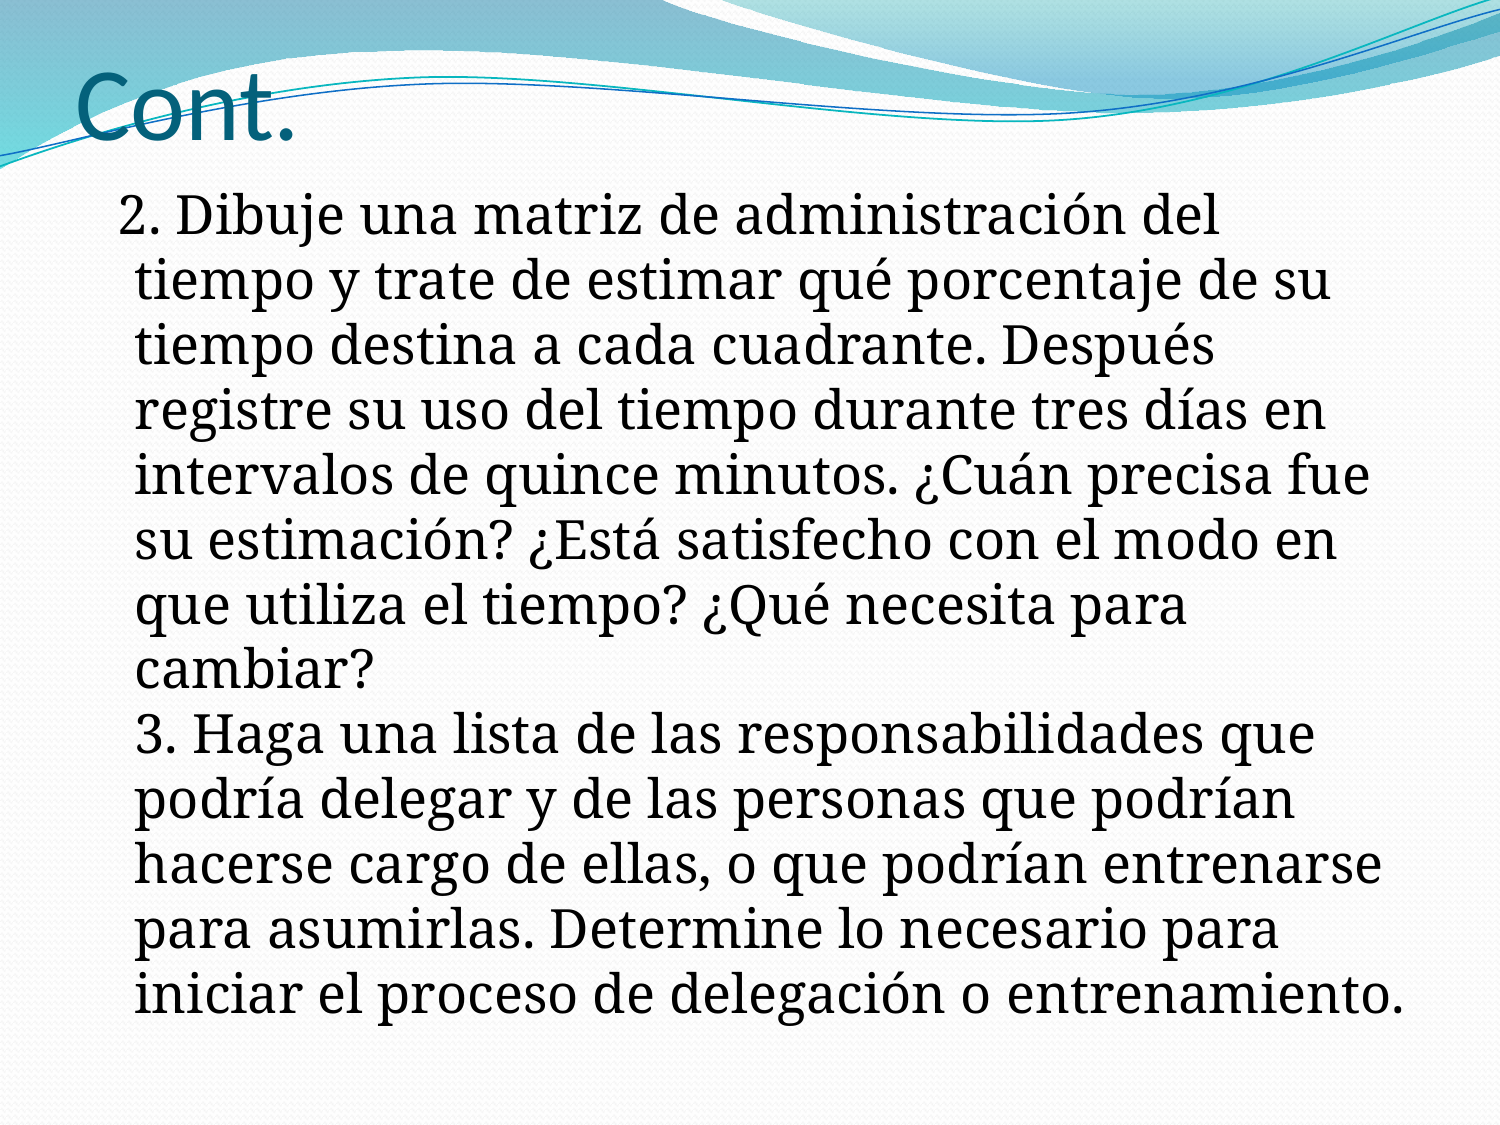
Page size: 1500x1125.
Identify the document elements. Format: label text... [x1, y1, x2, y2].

list 2. Dibuje una matriz de administración del tiempo y trate de estimar qué porcentaje de su tiempo destina a cada cuadrante. Después registre su uso del tiempo durante tres días en intervalos de quince minutos. ¿Cuán precisa fue su estimación? ¿Está satisfecho con el modo en que utiliza el tiempo? ¿Qué necesita para cambiar? 3. Haga una lista de las responsabilidades que podría delegar y de las personas que podrían hacerse cargo de ellas, o que podrían entrenarse para asumirlas. Determine lo necesario para iniciar el proceso de delegación o entrenamiento. [74, 172, 1426, 1038]
title Cont. [74, 42, 1211, 162]
